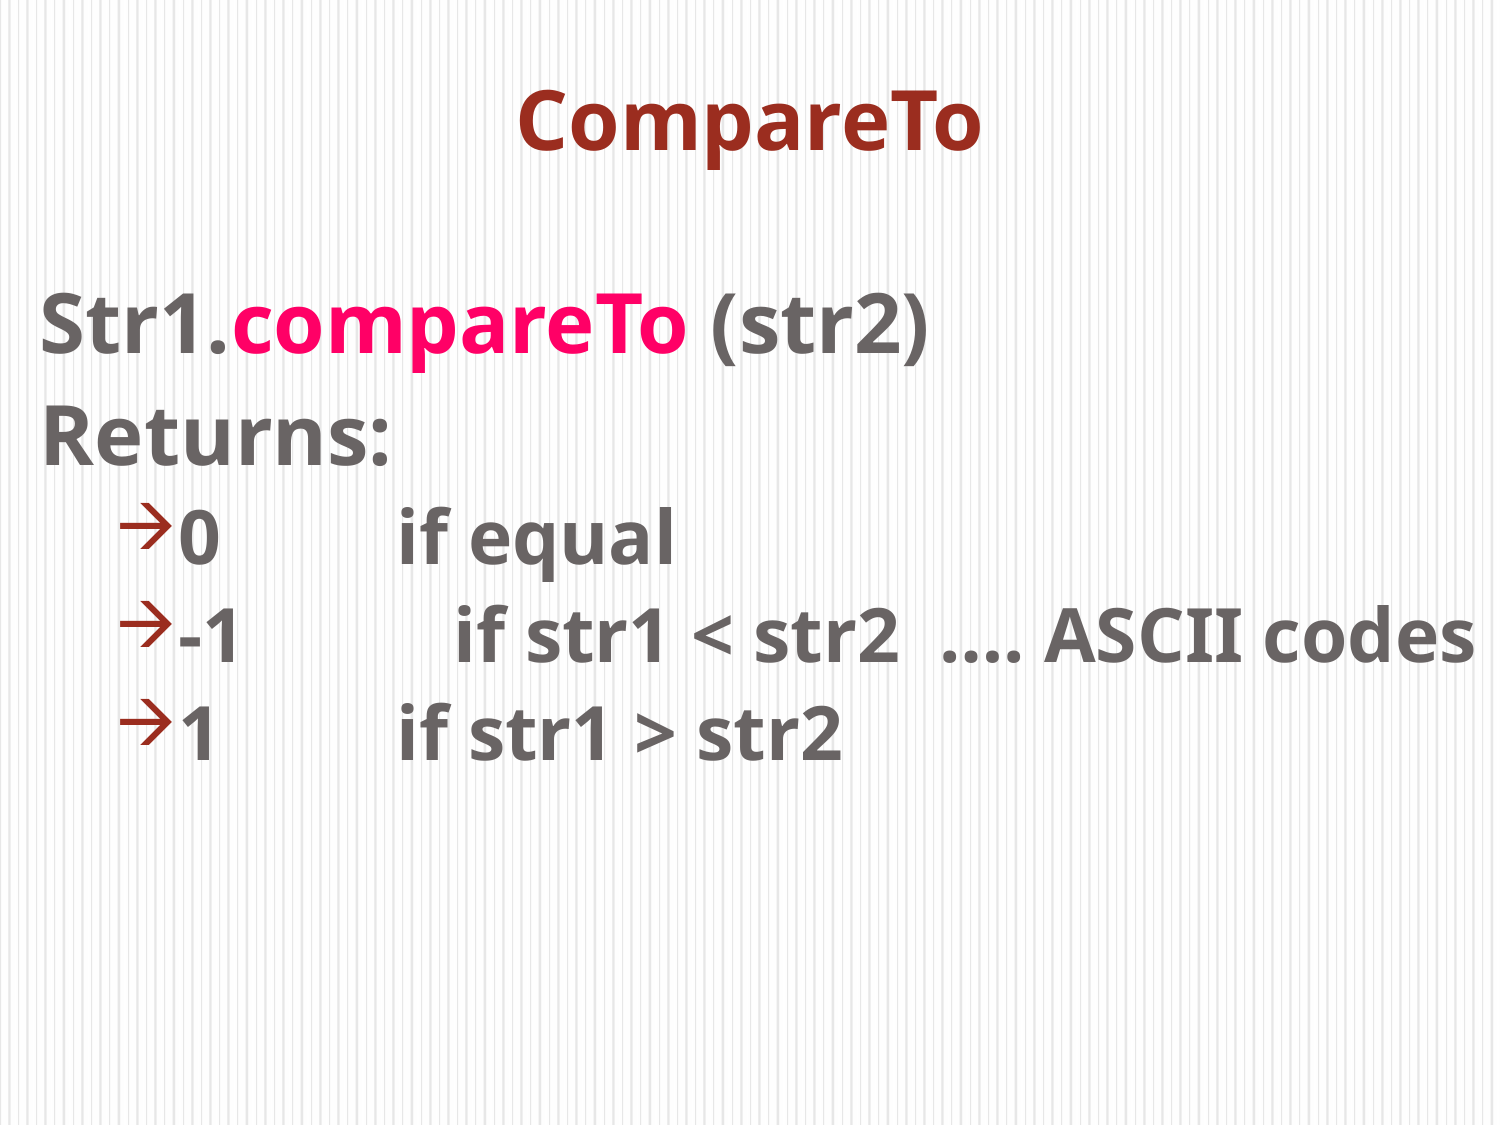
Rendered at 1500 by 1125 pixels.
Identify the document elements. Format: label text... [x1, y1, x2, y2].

subtitle Str1.compareTo (str2) Returns: 0 if equal -1 if str1 < str2 …. ASCII codes 1 if str1 > str2 [24, 262, 1500, 1006]
title CompareTo [74, 0, 1426, 242]
